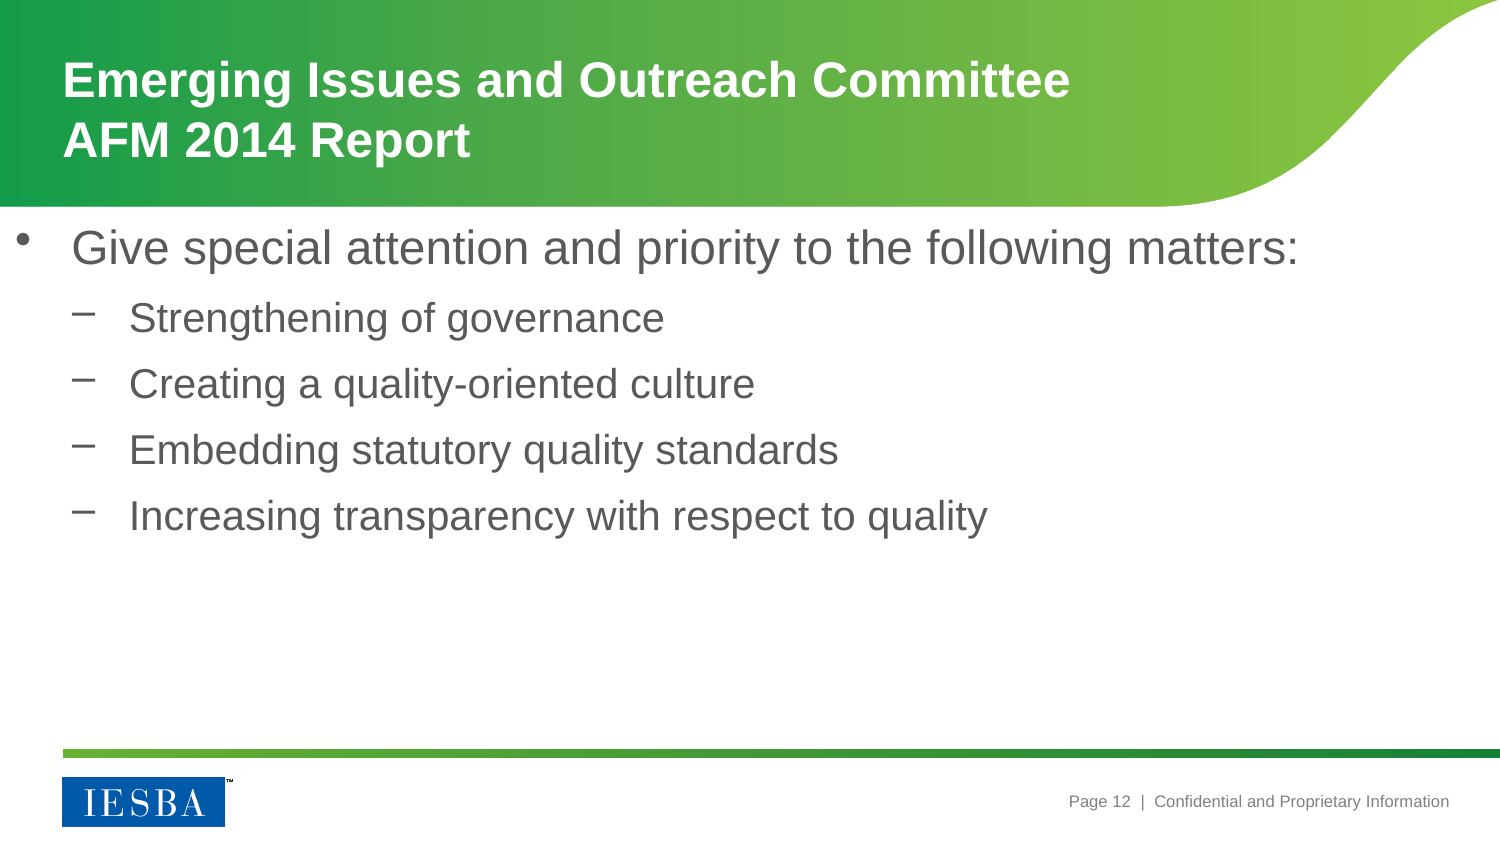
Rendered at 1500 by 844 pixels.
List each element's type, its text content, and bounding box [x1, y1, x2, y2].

picture [62, 777, 233, 827]
list Give special attention and priority to the following matters: Strengthening of governance Creating a quality-oriented culture Embedding statutory quality standards Increasing transparency with respect to quality [0, 209, 1500, 747]
title Emerging Issues and Outreach Committee AFM 2014 Report [62, 75, 1300, 141]
picture [0, 0, 1500, 207]
